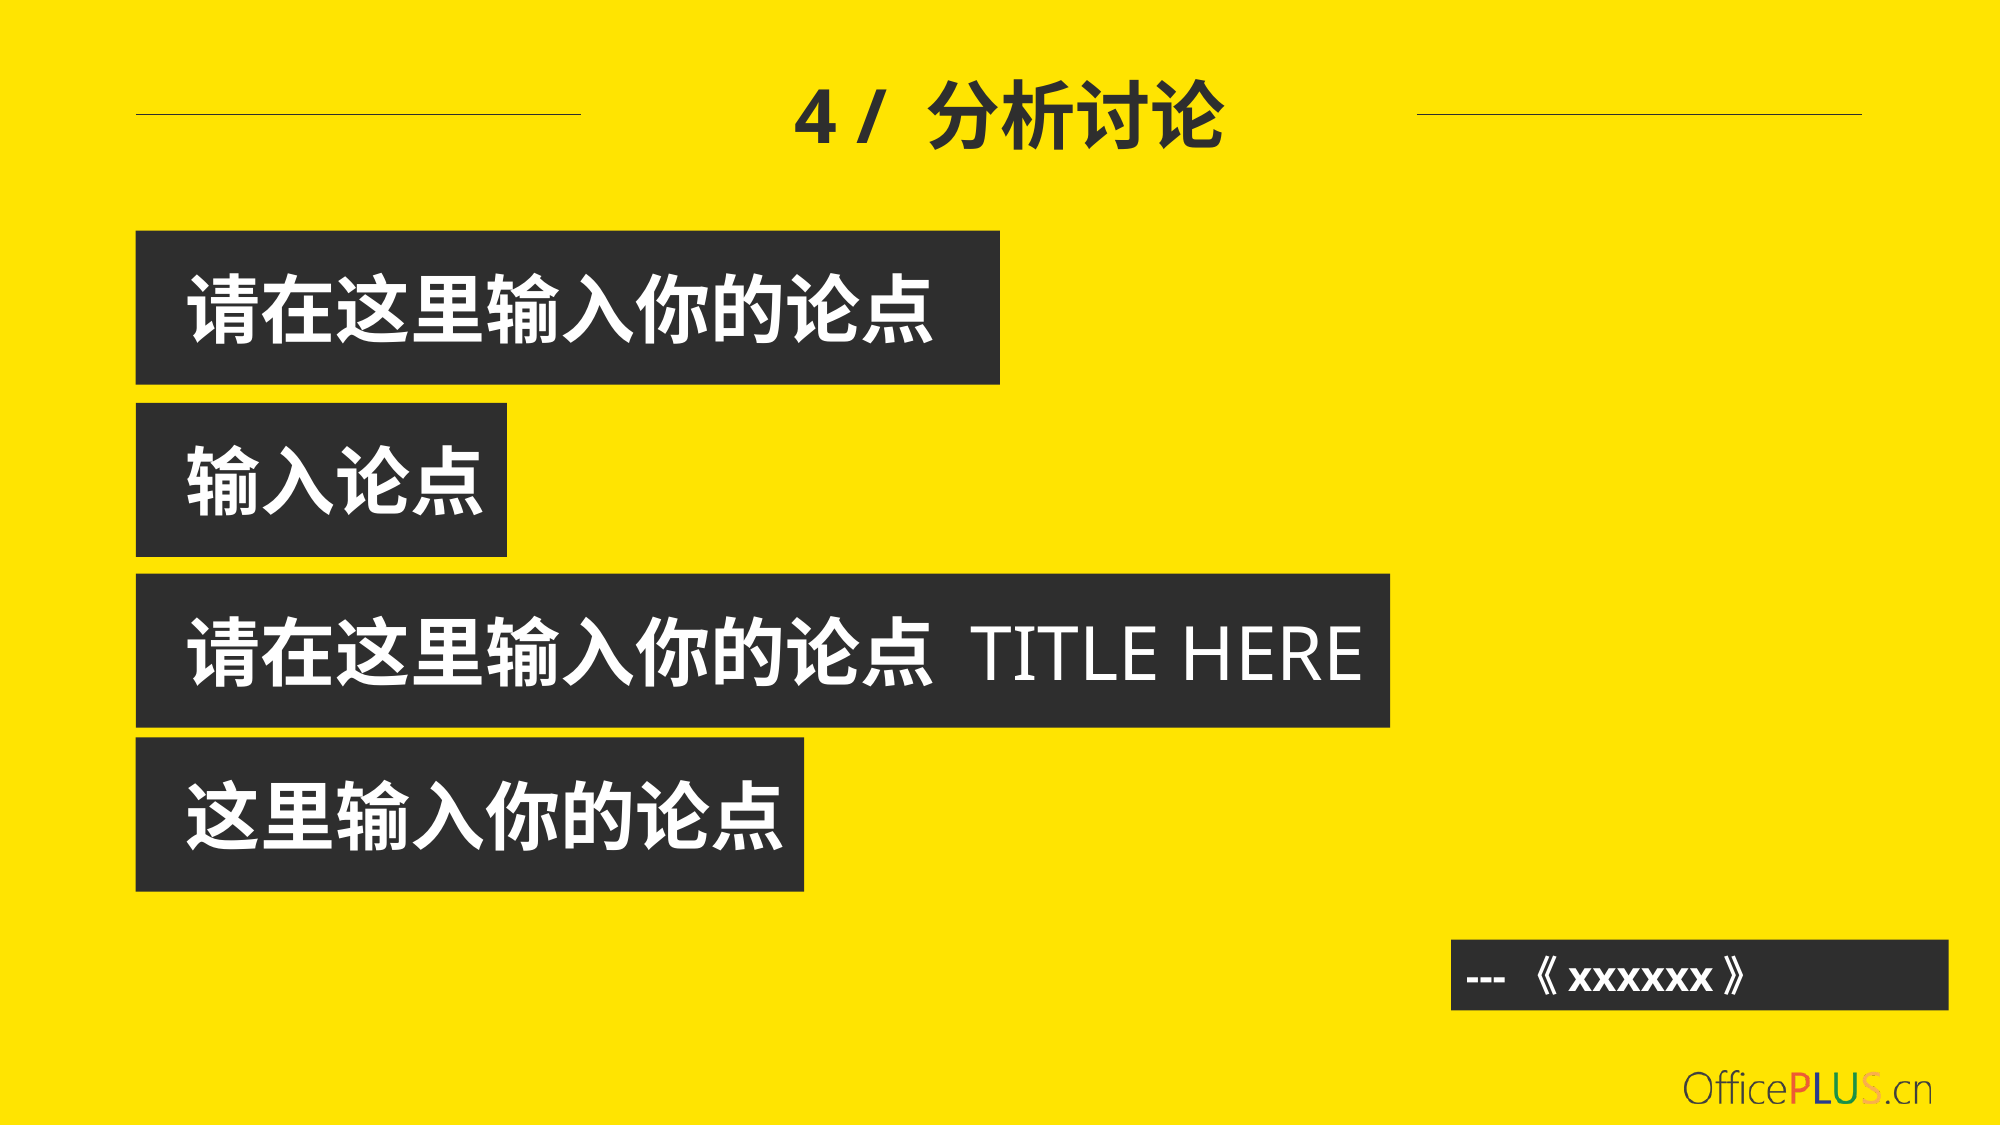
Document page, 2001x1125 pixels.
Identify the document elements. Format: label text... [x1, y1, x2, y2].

text_box 这里输入你的论点 [135, 736, 805, 893]
text_box 输入论点 [135, 402, 508, 558]
text_box ---《xxxxxx》 [1450, 939, 1950, 1011]
picture [1684, 1070, 1931, 1104]
text_box 请在这里输入你的论点 [135, 230, 1001, 386]
text_box 请在这里输入你的论点 TITLE HERE [135, 573, 1391, 729]
text_box 4 / 分析讨论 [759, 61, 1241, 166]
